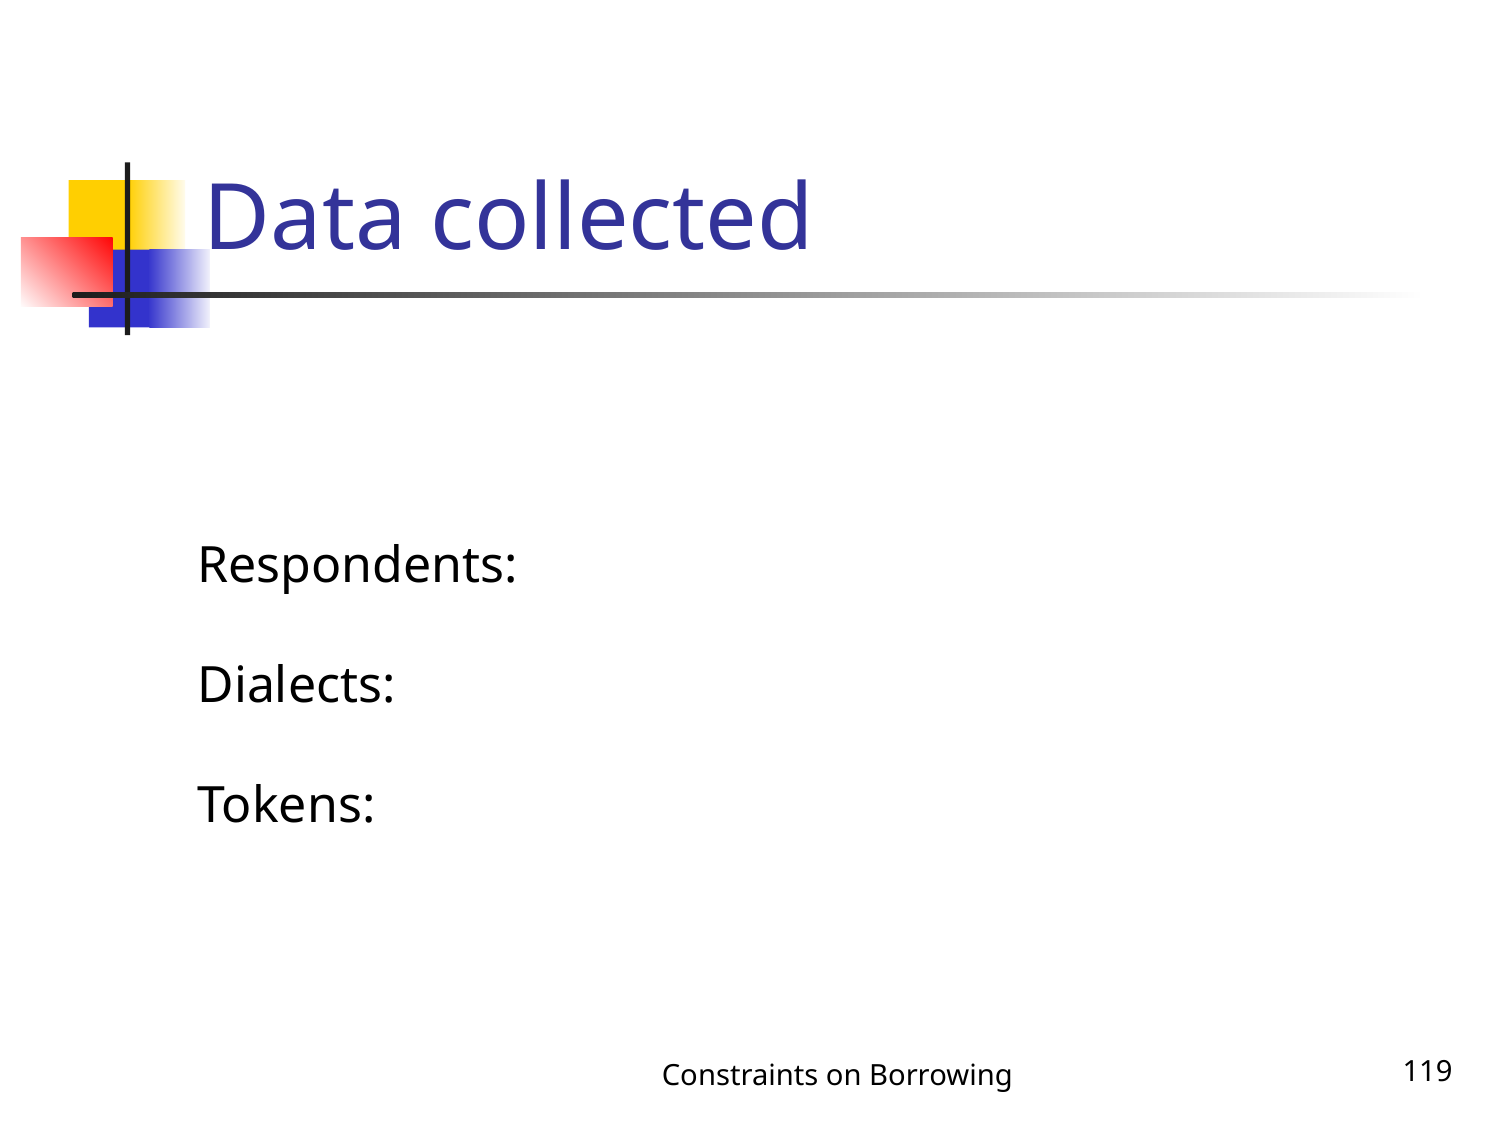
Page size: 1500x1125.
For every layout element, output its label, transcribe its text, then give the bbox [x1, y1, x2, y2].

slide_number 119 [1154, 1023, 1468, 1100]
title Data collected [188, 34, 1468, 276]
footer Constraints on Borrowing [599, 1023, 1076, 1100]
text_box Respondents: Dialects: Tokens: [183, 405, 813, 841]
